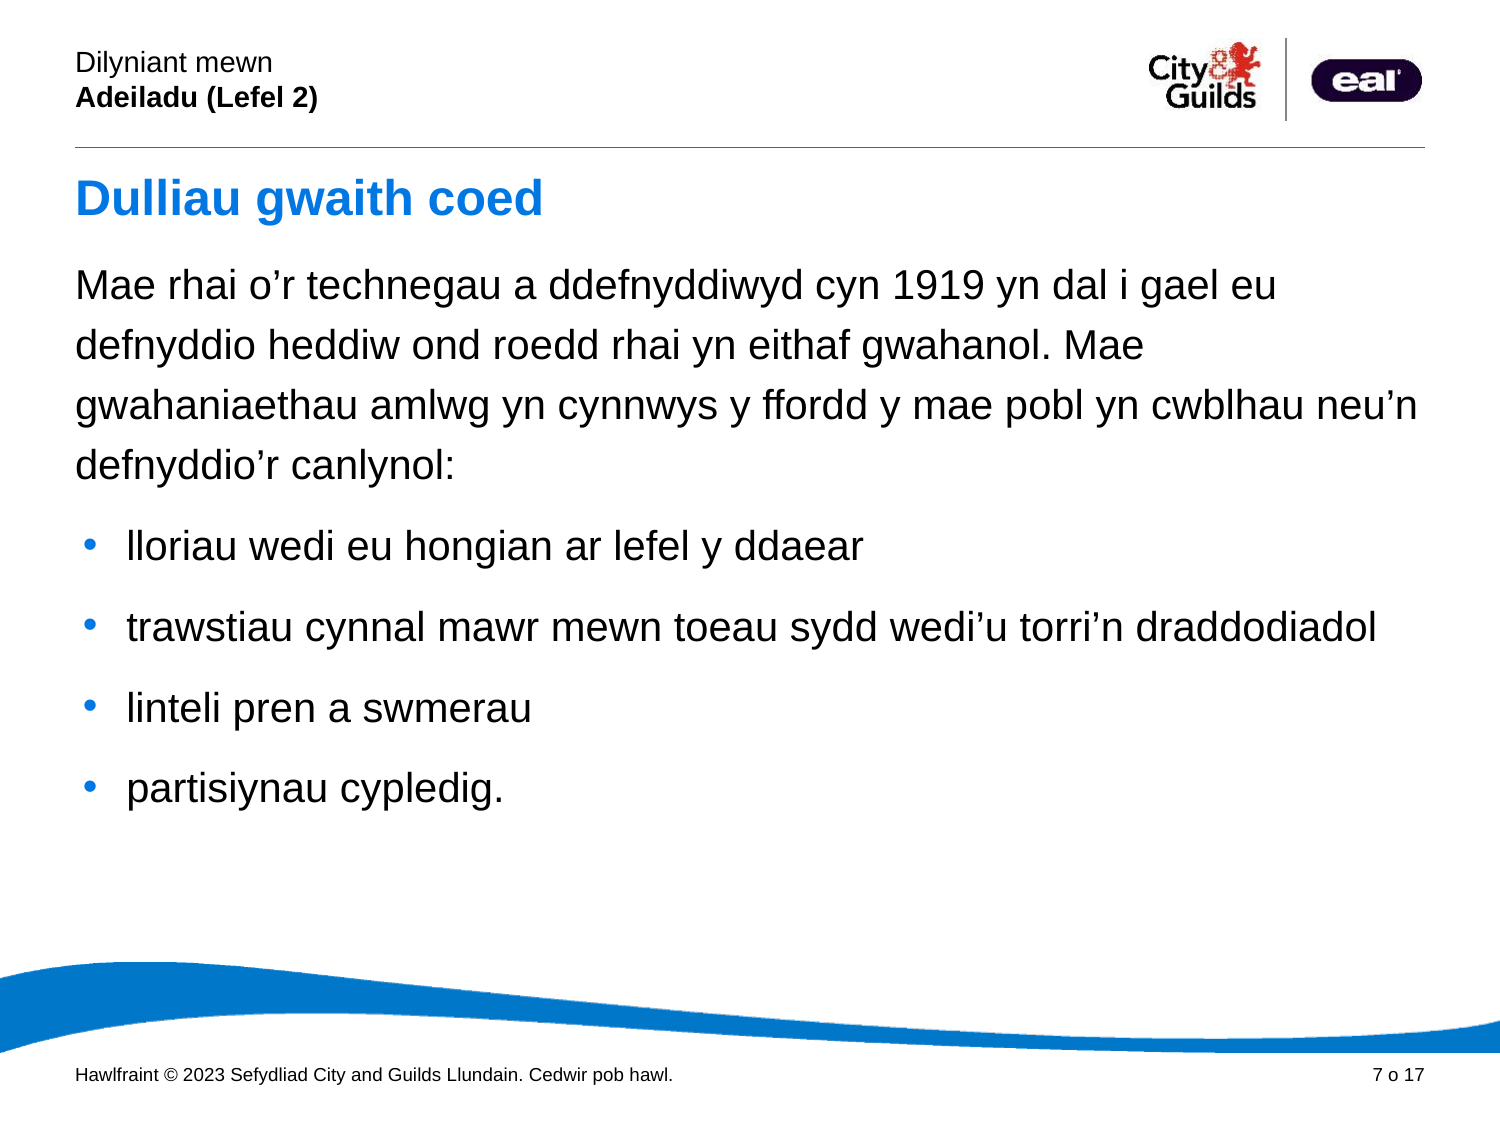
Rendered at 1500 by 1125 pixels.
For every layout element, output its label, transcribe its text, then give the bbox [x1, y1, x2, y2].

list Mae rhai o’r technegau a ddefnyddiwyd cyn 1919 yn dal i gael eu defnyddio heddiw ond roedd rhai yn eithaf gwahanol. Mae gwahaniaethau amlwg yn cynnwys y ffordd y mae pobl yn cwblhau neu’n defnyddio’r canlynol: lloriau wedi eu hongian ar lefel y ddaear trawstiau cynnal mawr mewn toeau sydd wedi’u torri’n draddodiadol linteli pren a swmerau partisiynau cypledig. [75, 248, 1425, 945]
picture [0, 962, 1500, 1053]
picture [1149, 38, 1422, 121]
title Dulliau gwaith coed [75, 165, 1425, 229]
